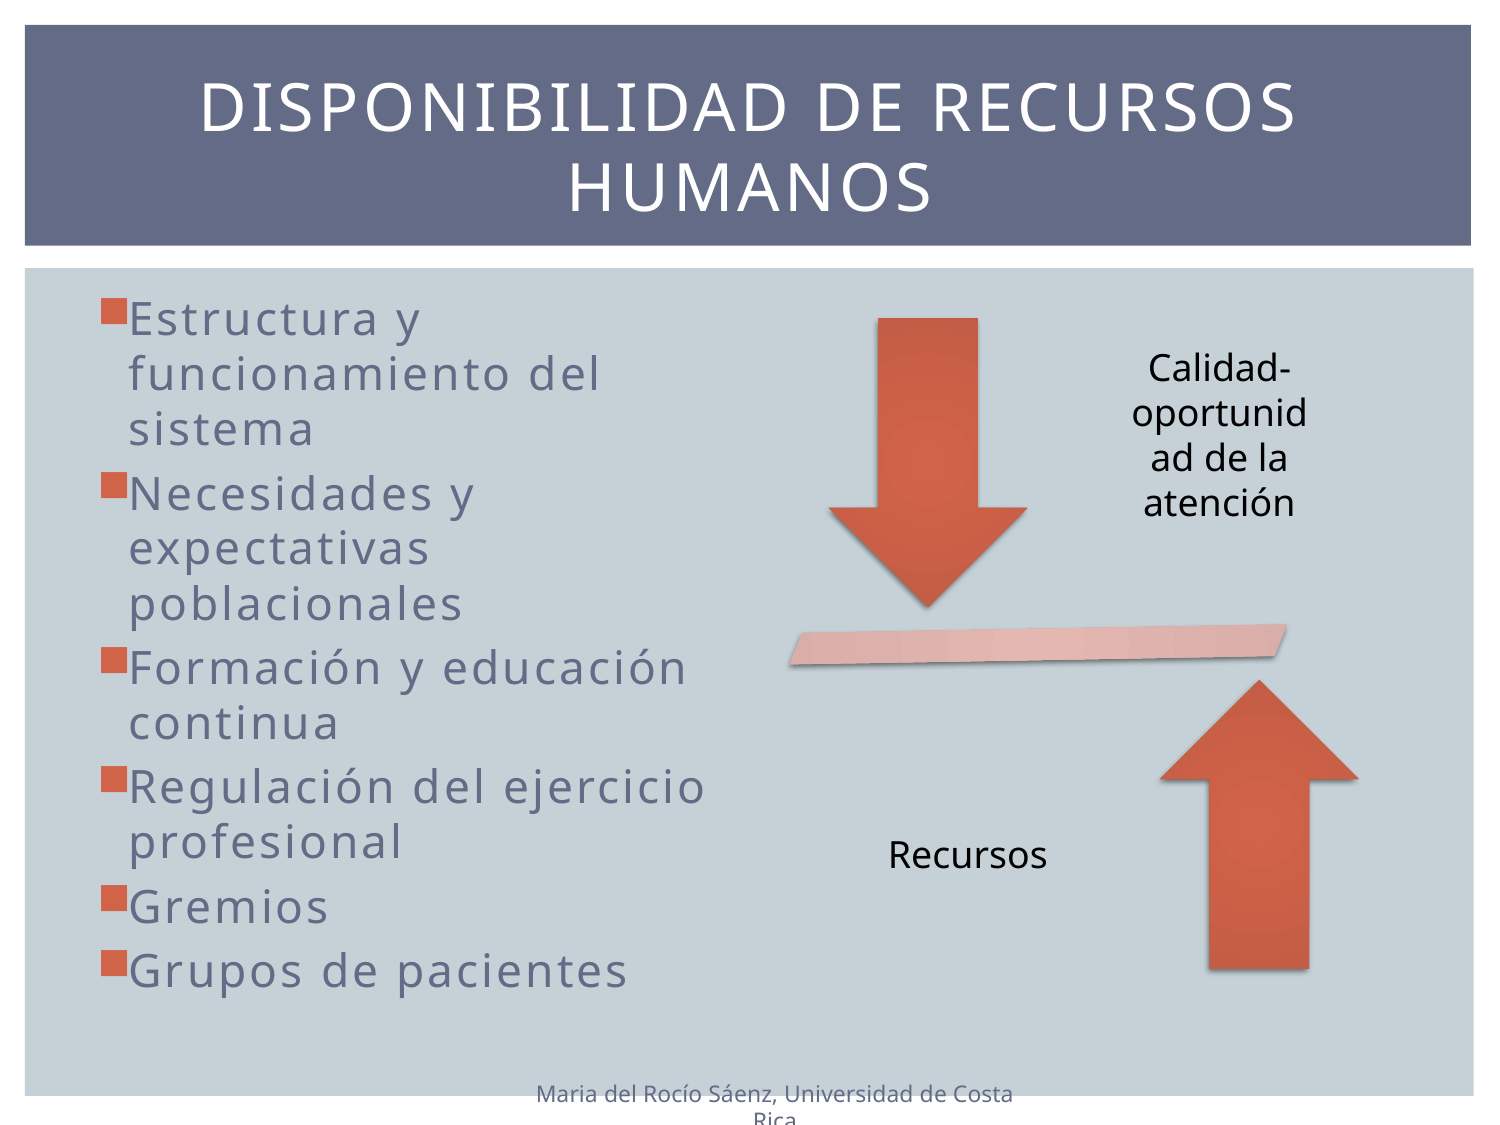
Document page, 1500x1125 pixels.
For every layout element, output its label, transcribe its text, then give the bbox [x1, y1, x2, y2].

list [762, 281, 1426, 1006]
footer Maria del Rocío Sáenz, Universidad de Costa Rica [500, 1084, 1050, 1125]
list Estructura y funcionamiento del sistema Necesidades y expectativas poblacionales Formación y educación continua Regulación del ejercicio profesional Gremios Grupos de pacientes [75, 281, 738, 1005]
title Disponibilidad de recursos humanos [62, 58, 1438, 232]
